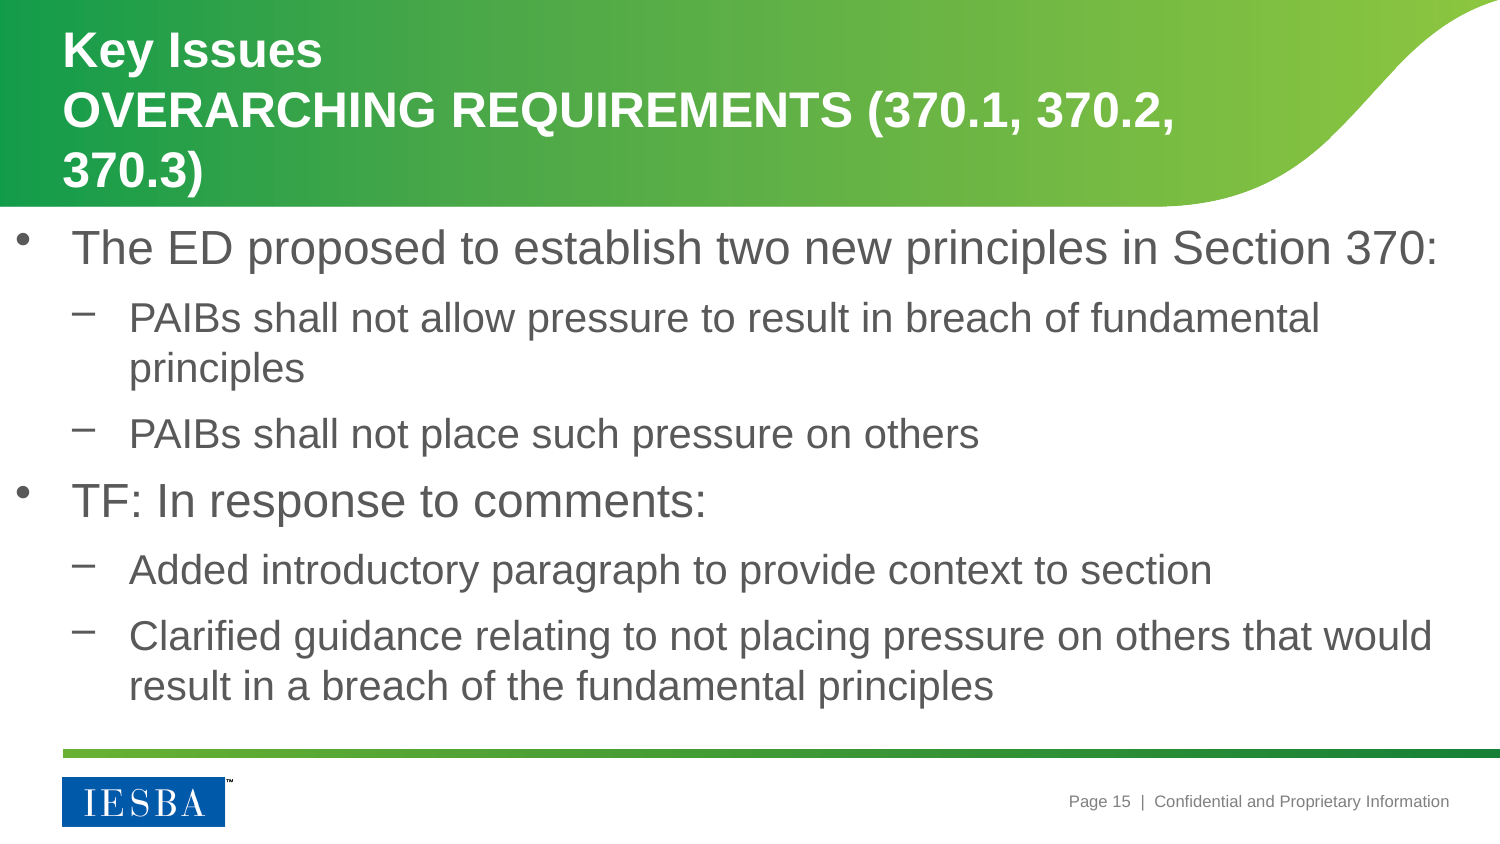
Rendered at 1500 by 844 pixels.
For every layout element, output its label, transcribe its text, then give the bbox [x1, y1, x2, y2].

title Key Issues Overarching Requirements (370.1, 370.2, 370.3) [62, 75, 1300, 141]
list The ED proposed to establish two new principles in Section 370: PAIBs shall not allow pressure to result in breach of fundamental principles PAIBs shall not place such pressure on others TF: In response to comments: Added introductory paragraph to provide context to section Clarified guidance relating to not placing pressure on others that would result in a breach of the fundamental principles [0, 209, 1500, 747]
picture [0, 0, 1500, 207]
picture [62, 777, 233, 827]
